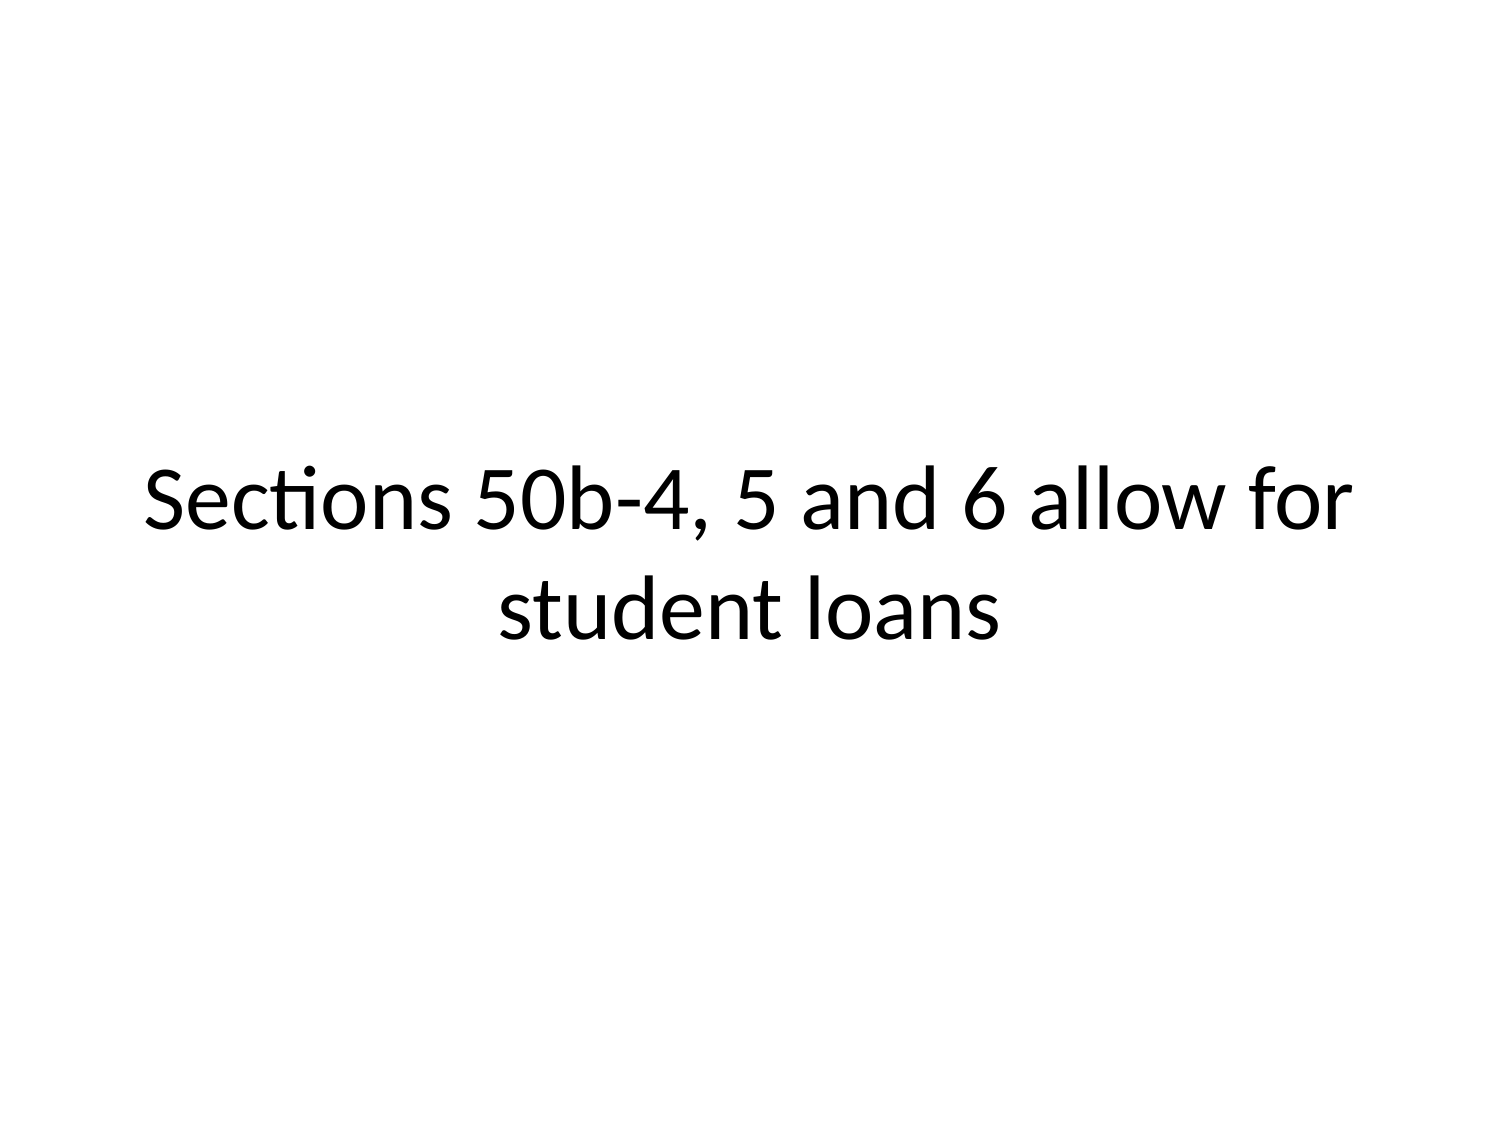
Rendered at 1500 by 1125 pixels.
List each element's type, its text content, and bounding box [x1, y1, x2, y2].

title Sections 50b-4, 5 and 6 allow for student loans [75, 45, 1425, 1050]
